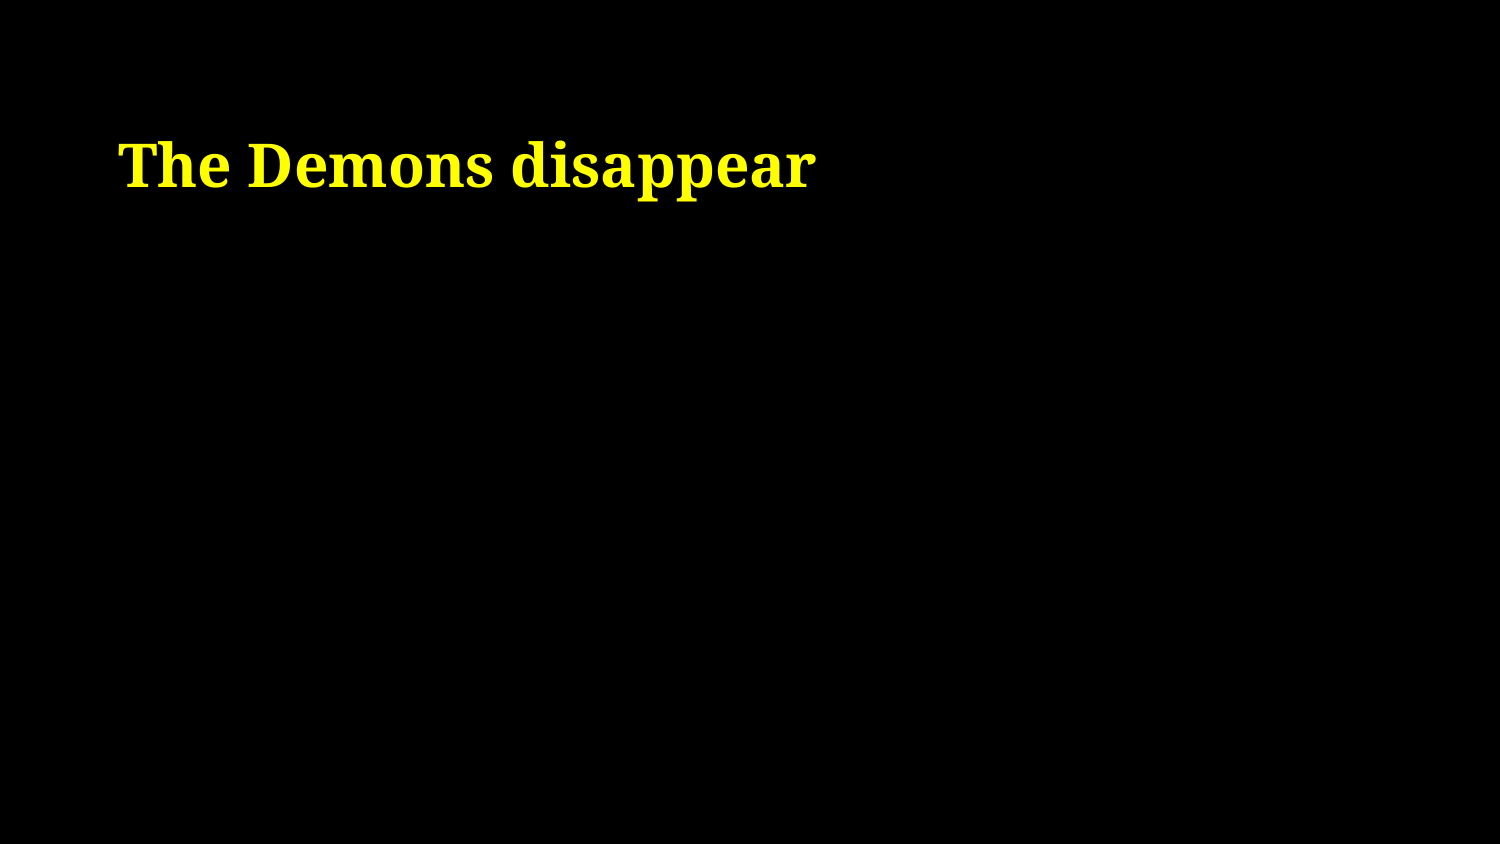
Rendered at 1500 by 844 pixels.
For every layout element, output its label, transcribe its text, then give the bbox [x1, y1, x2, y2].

title The Demons disappear [103, 17, 1397, 299]
